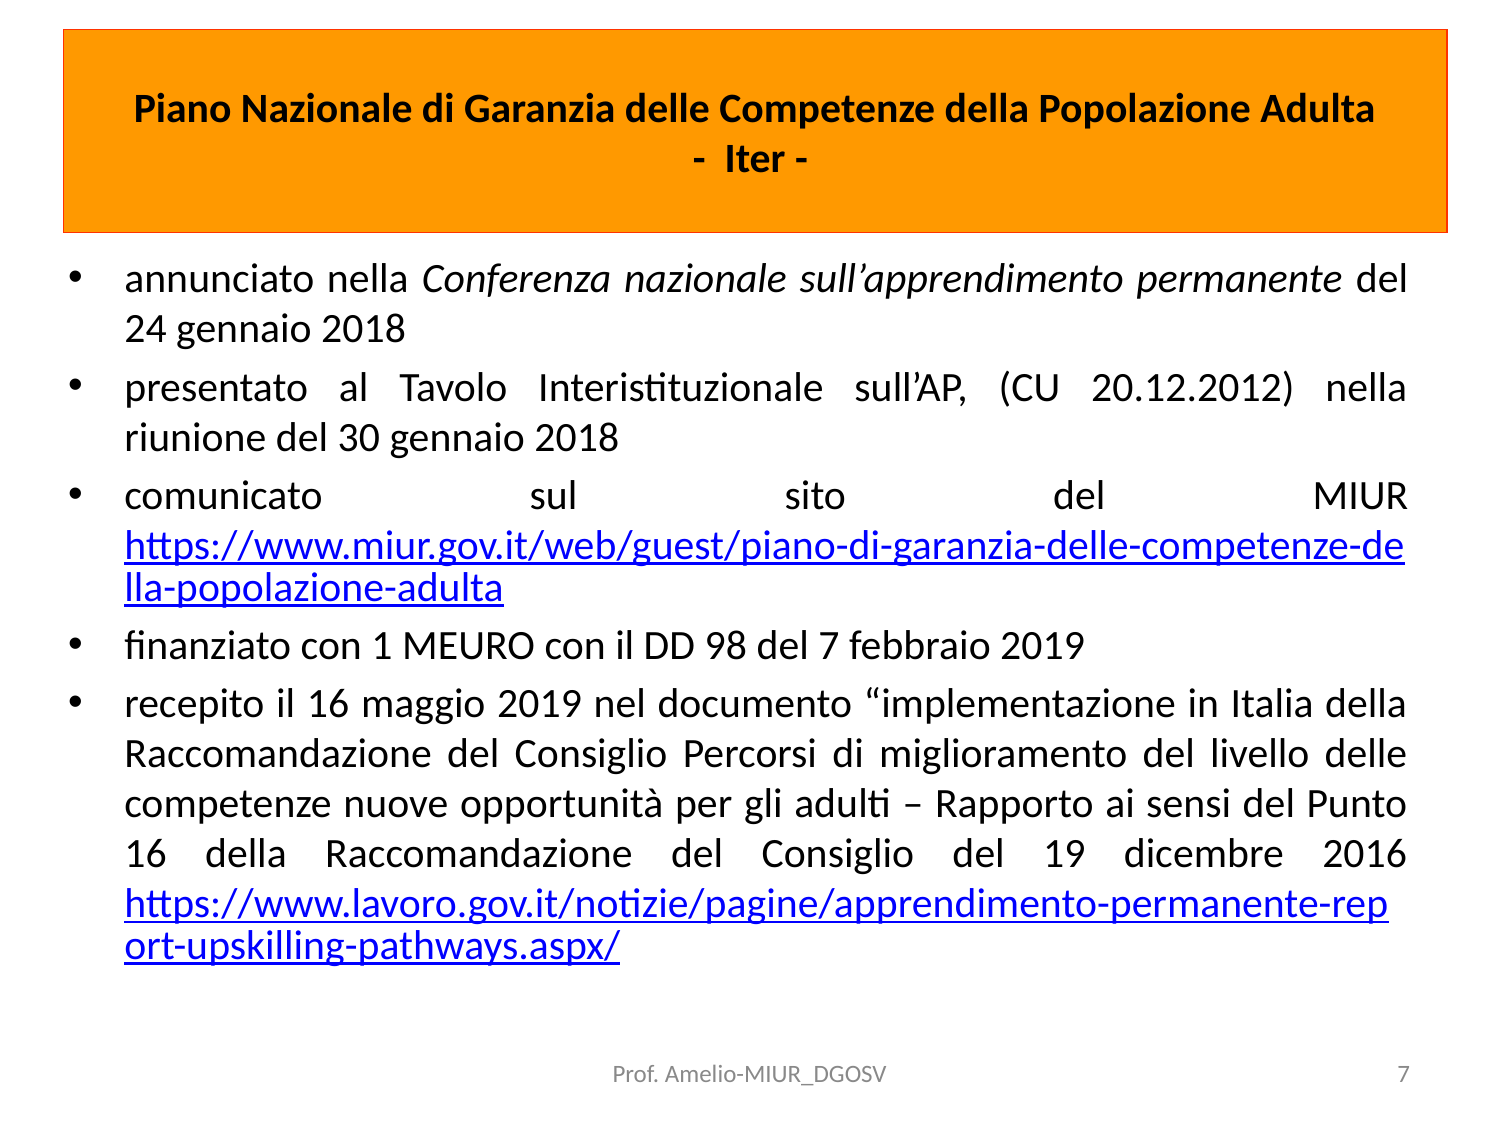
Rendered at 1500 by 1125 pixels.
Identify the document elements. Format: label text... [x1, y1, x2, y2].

footer Prof. Amelio-MIUR_DGOSV [512, 1042, 988, 1103]
title Piano Nazionale di Garanzia delle Competenze della Popolazione Adulta - Iter - [63, 29, 1448, 233]
list annunciato nella Conferenza nazionale sull’apprendimento permanente del 24 gennaio 2018 presentato al Tavolo Interistituzionale sull’AP, (CU 20.12.2012) nella riunione del 30 gennaio 2018 comunicato sul sito del MIUR https://www.miur.gov.it/web/guest/piano-di-garanzia-delle-competenze-della-popolazione-adulta finanziato con 1 MEURO con il DD 98 del 7 febbraio 2019 recepito il 16 maggio 2019 nel documento “implementazione in Italia della Raccomandazione del Consiglio Percorsi di miglioramento del livello delle competenze nuove opportunità per gli adulti – Rapporto ai sensi del Punto 16 della Raccomandazione del Consiglio del 19 dicembre 2016 https://www.lavoro.gov.it/notizie/pagine/apprendimento-permanente-report-upskilling-pathways.aspx/ [52, 243, 1424, 1048]
slide_number 7 [1074, 1042, 1425, 1103]
